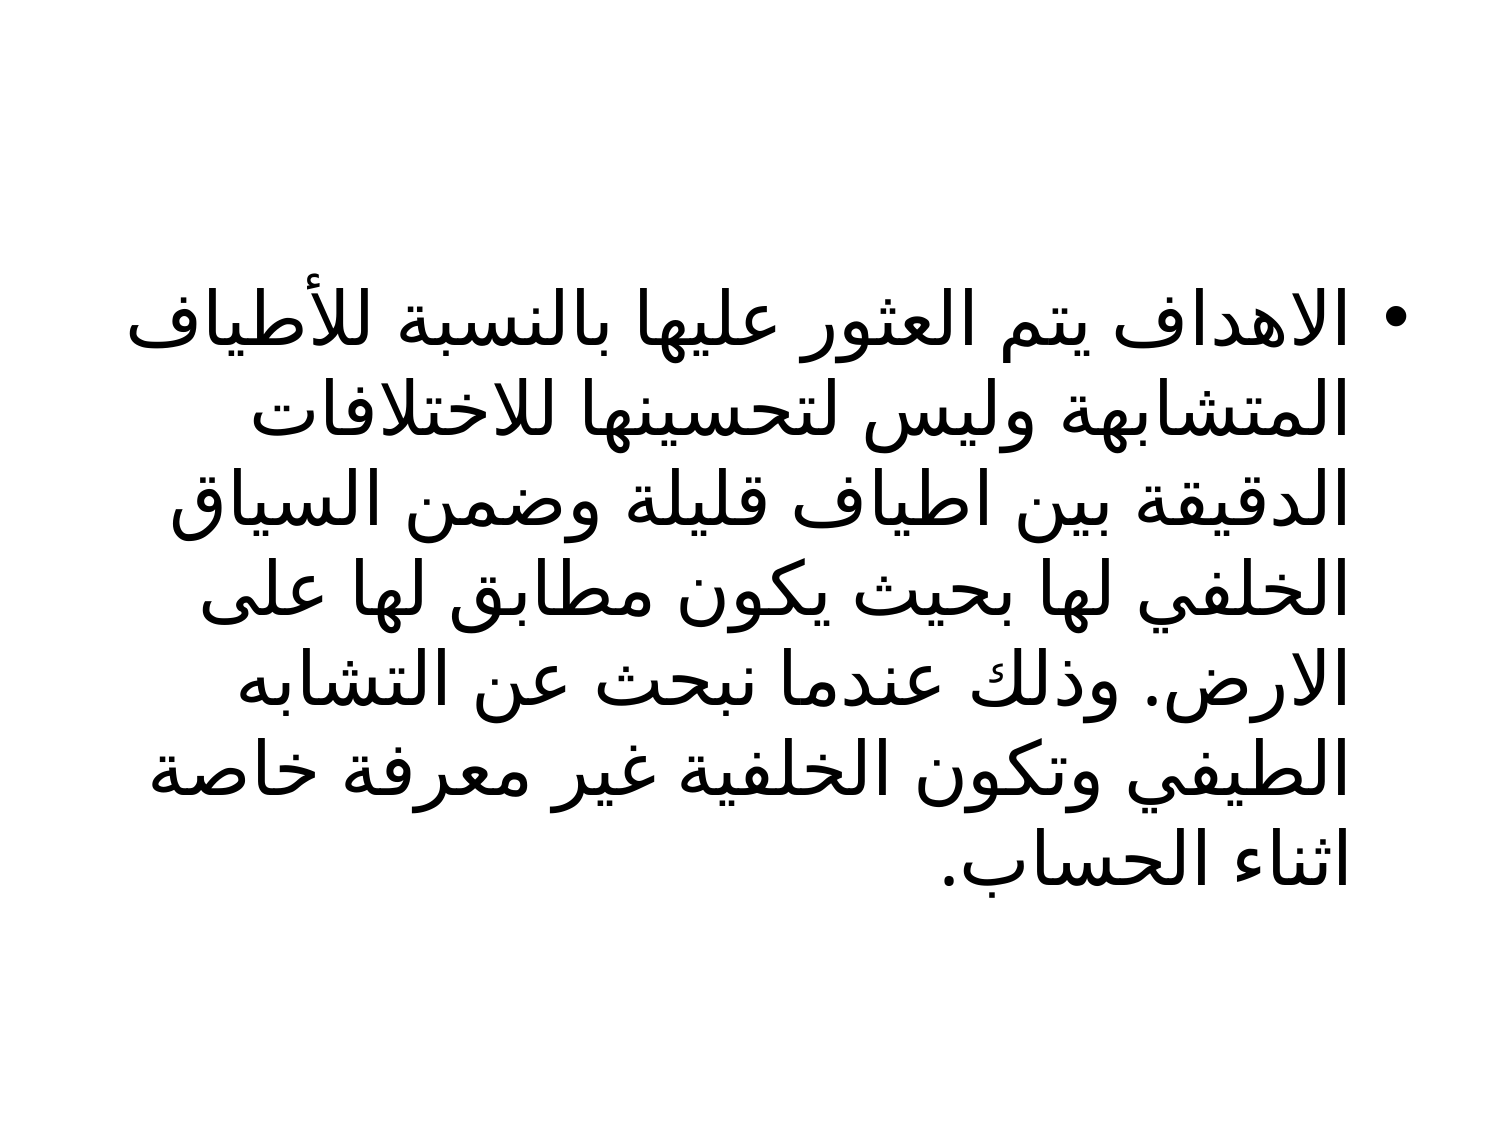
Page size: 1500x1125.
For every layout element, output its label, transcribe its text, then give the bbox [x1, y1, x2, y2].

list الاهداف يتم العثور عليها بالنسبة للأطياف المتشابهة وليس لتحسينها للاختلافات الدقيقة بين اطياف قليلة وضمن السياق الخلفي لها بحيث يكون مطابق لها على الارض. وذلك عندما نبحث عن التشابه الطيفي وتكون الخلفية غير معرفة خاصة اثناء الحساب. [75, 262, 1425, 1005]
